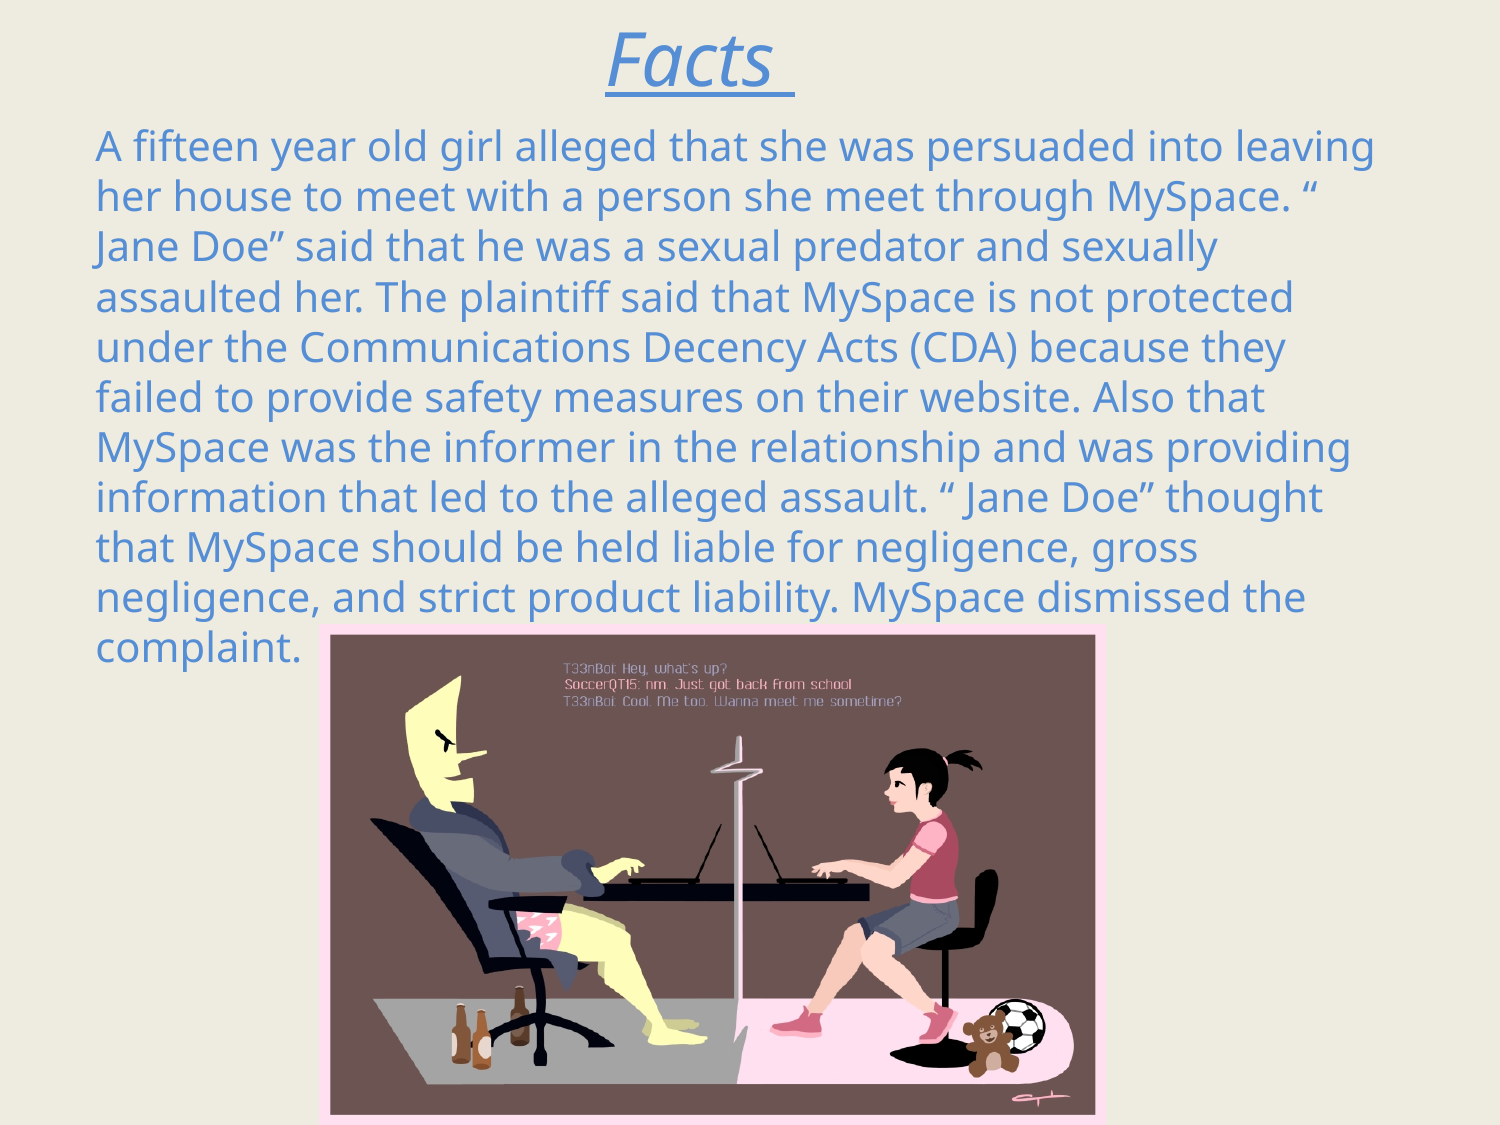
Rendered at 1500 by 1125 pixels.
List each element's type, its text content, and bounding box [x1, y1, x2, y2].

picture [319, 624, 1106, 1125]
list A fifteen year old girl alleged that she was persuaded into leaving her house to meet with a person she meet through MySpace. “ Jane Doe” said that he was a sexual predator and sexually assaulted her. The plaintiff said that MySpace is not protected under the Communications Decency Acts (CDA) because they failed to provide safety measures on their website. Also that MySpace was the informer in the relationship and was providing information that led to the alleged assault. “ Jane Doe” thought that MySpace should be held liable for negligence, gross negligence, and strict product liability. MySpace dismissed the complaint. [80, 112, 1393, 775]
title Facts [24, 0, 1375, 150]
